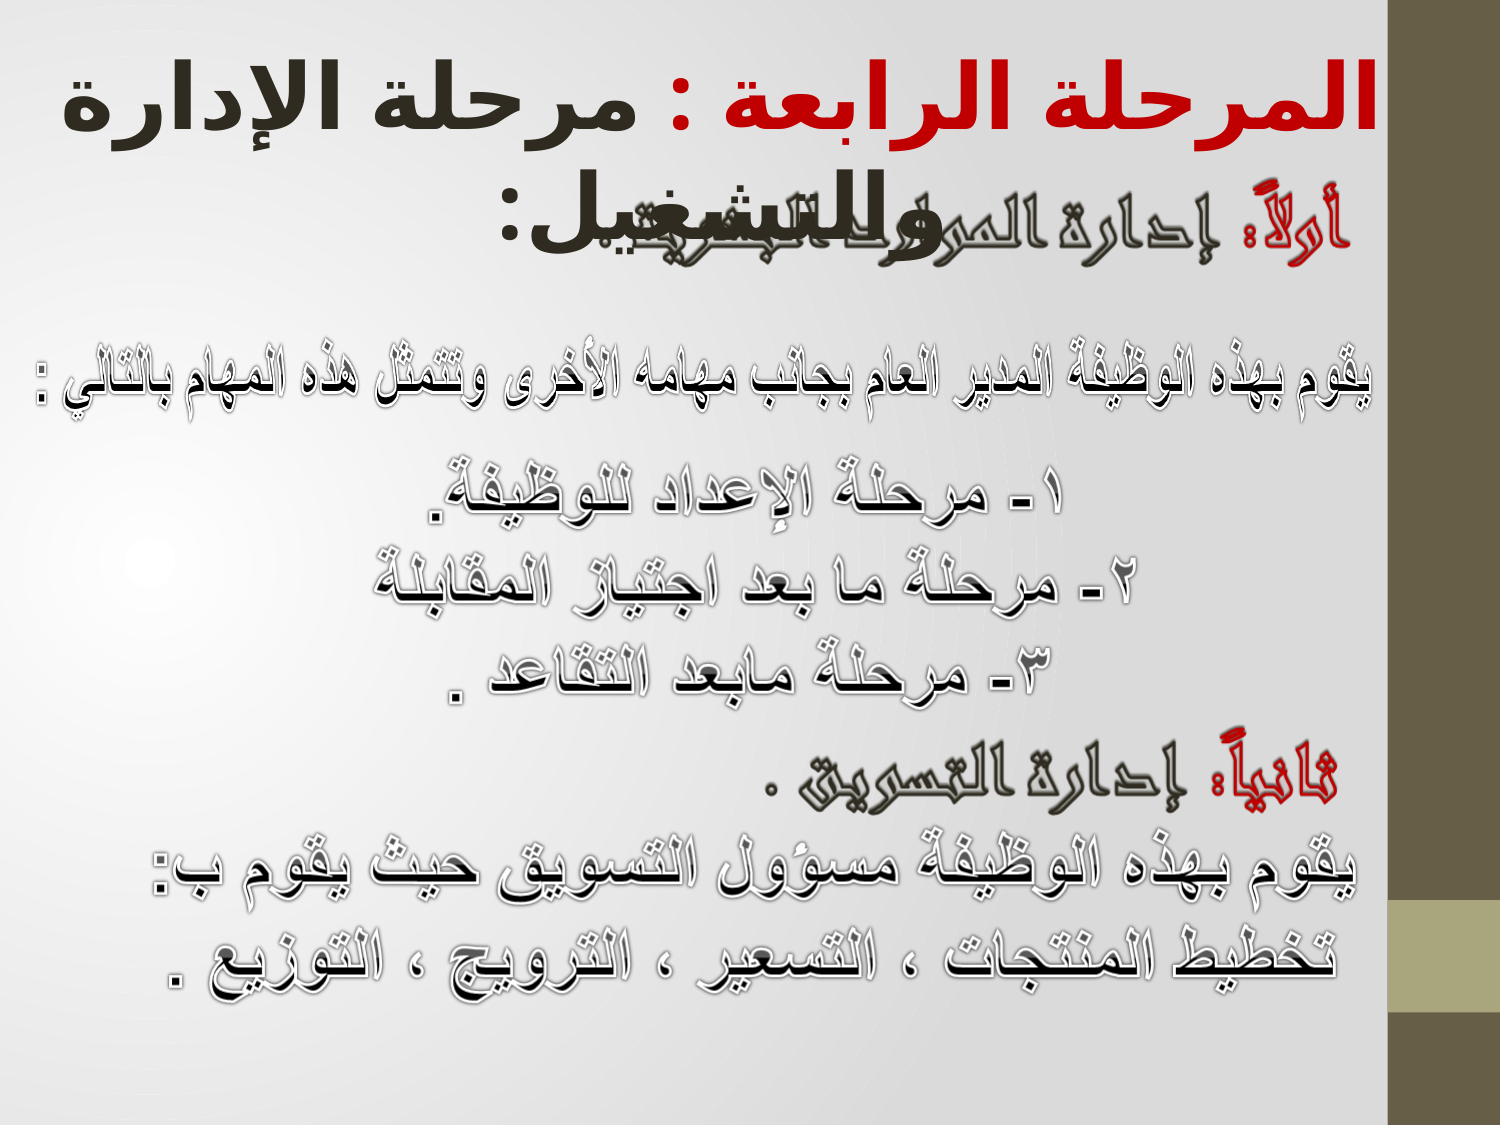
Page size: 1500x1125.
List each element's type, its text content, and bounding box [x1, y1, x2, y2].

text_box المرحلة الرابعة : مرحلة الإدارة والتشغيل: [30, 30, 1415, 266]
picture [0, 148, 1405, 1055]
